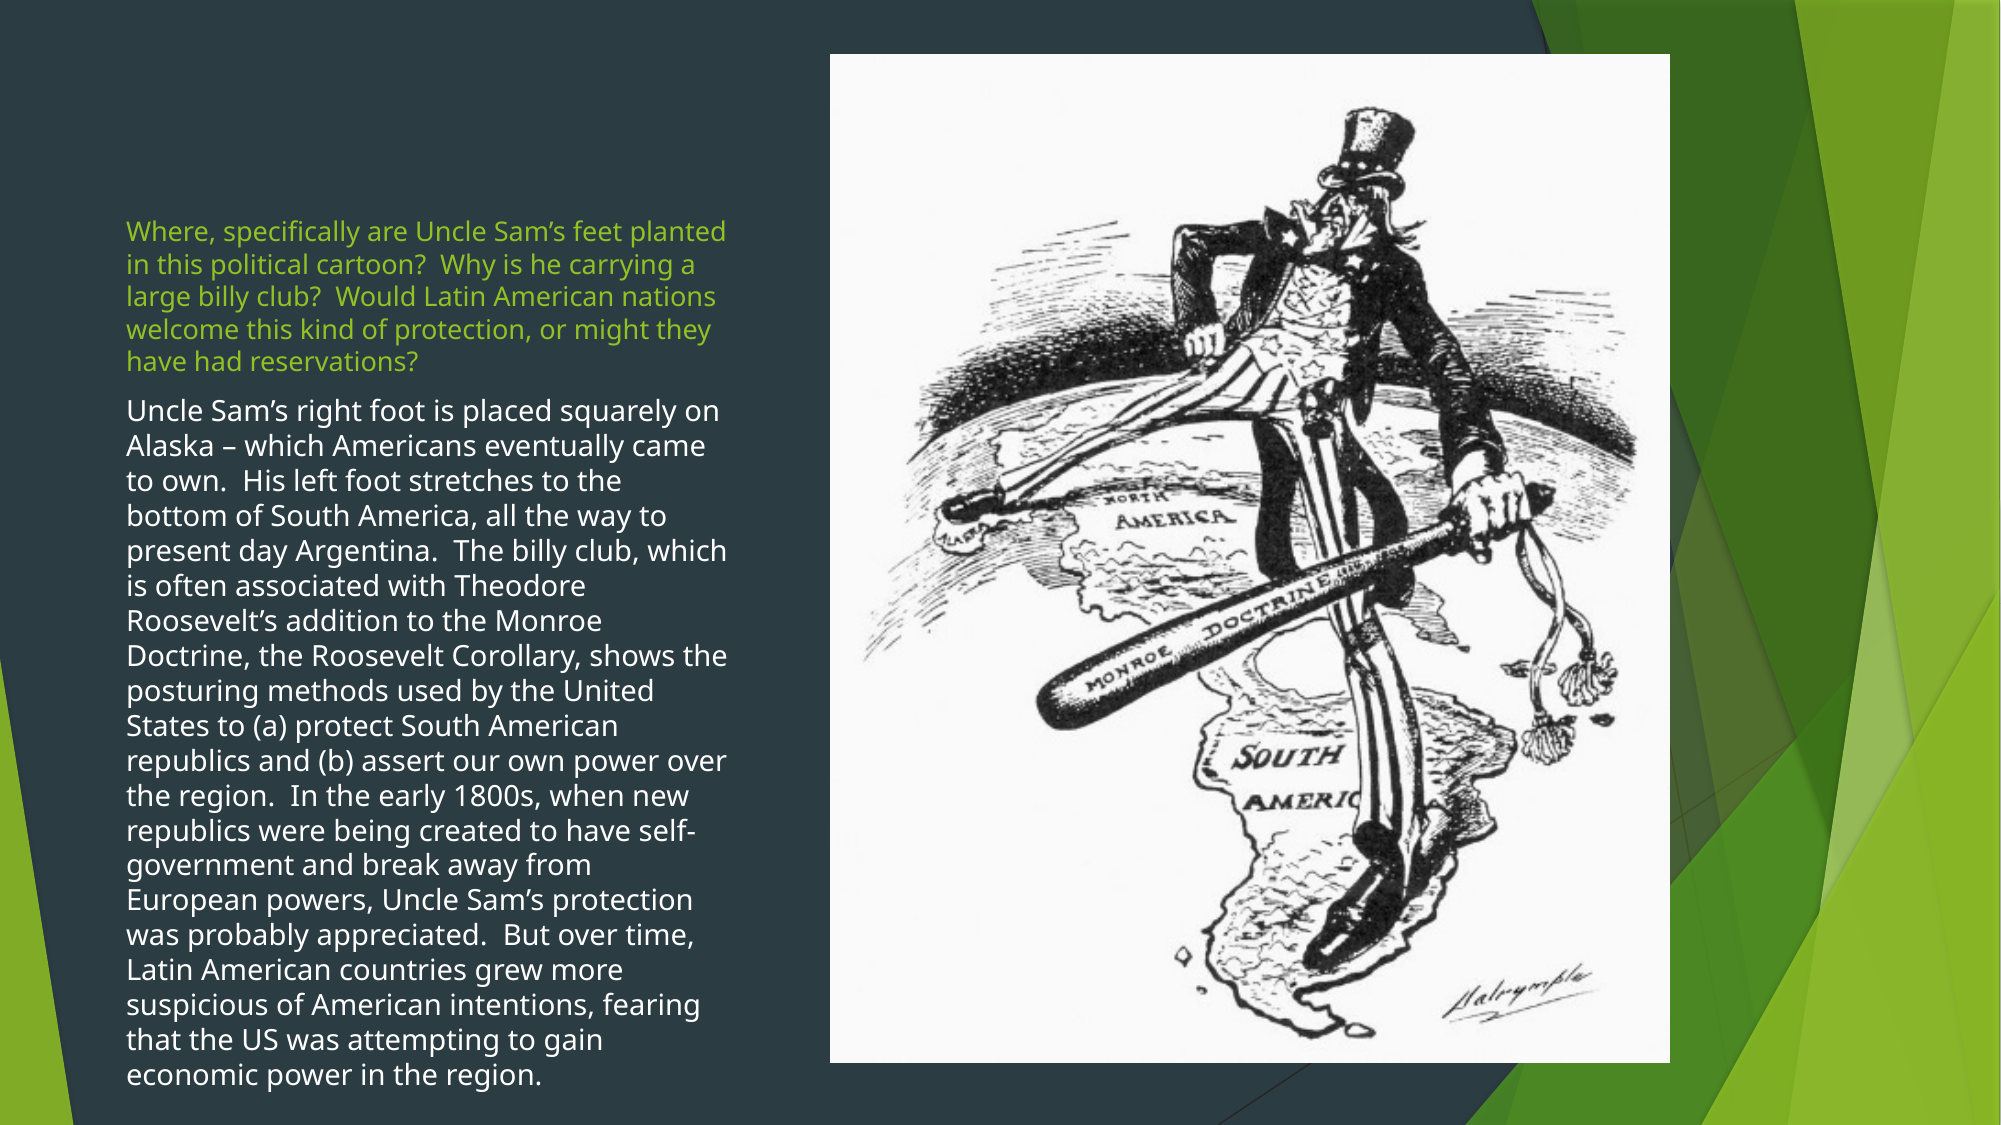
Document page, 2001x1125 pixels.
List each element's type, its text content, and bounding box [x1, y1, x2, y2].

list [829, 53, 1671, 1063]
title Where, specifically are Uncle Sam’s feet planted in this political cartoon? Why is he carrying a large billy club? Would Latin American nations welcome this kind of protection, or might they have had reservations? [111, 174, 744, 384]
list Uncle Sam’s right foot is placed squarely on Alaska – which Americans eventually came to own. His left foot stretches to the bottom of South America, all the way to present day Argentina. The billy club, which is often associated with Theodore Roosevelt’s addition to the Monroe Doctrine, the Roosevelt Corollary, shows the posturing methods used by the United States to (a) protect South American republics and (b) assert our own power over the region. In the early 1800s, when new republics were being created to have self-government and break away from European powers, Uncle Sam’s protection was probably appreciated. But over time, Latin American countries grew more suspicious of American intentions, fearing that the US was attempting to gain economic power in the region. [111, 384, 744, 1082]
